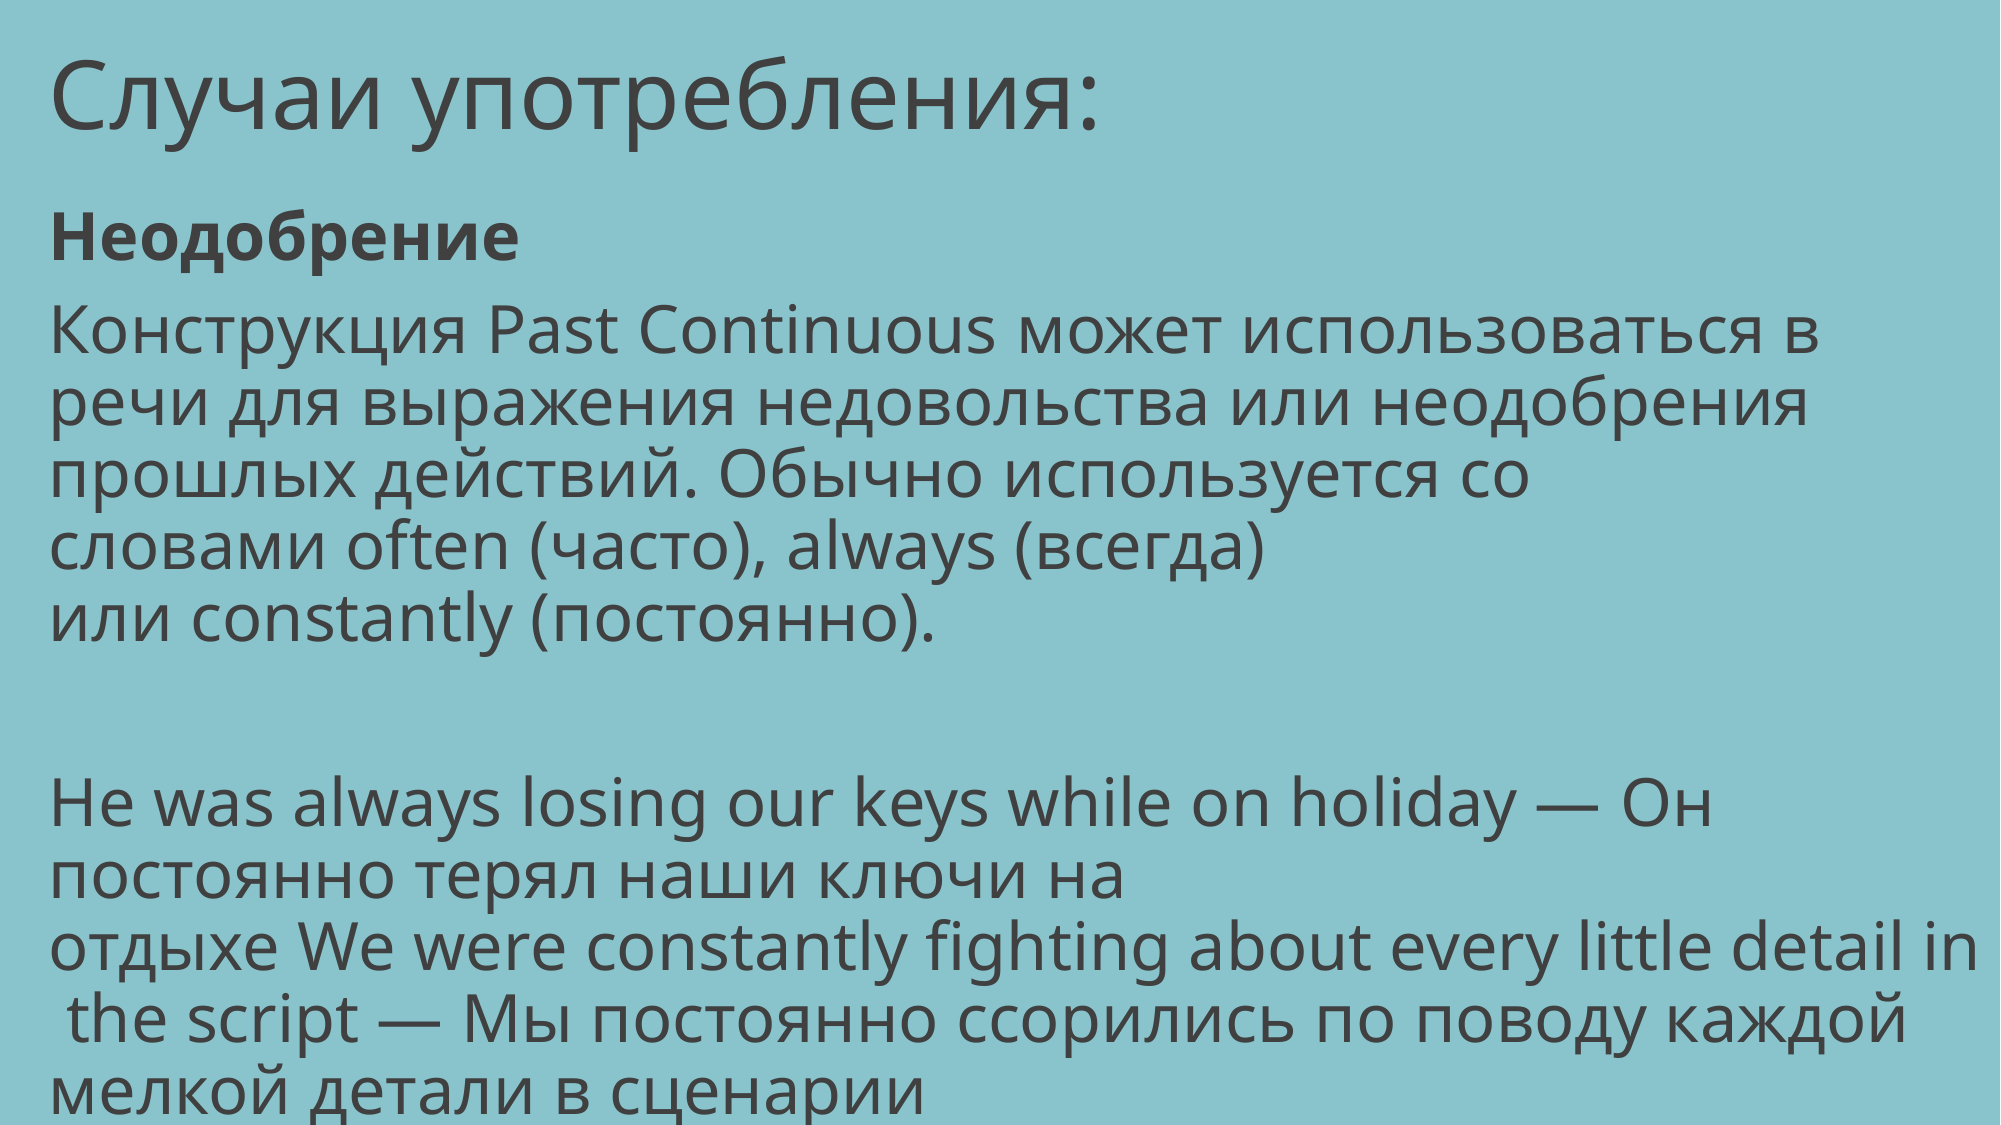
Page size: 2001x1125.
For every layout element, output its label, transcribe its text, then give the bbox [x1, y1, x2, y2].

list Неодобрение Конструкция Past Continuous может использоваться в речи для выражения недовольства или неодобрения прошлых действий. Обычно используется со словами often (часто), always (всегда) или constantly (постоянно). He was always losing our keys while on holiday — Он постоянно терял наши ключи на отдыхе We were constantly fighting about every little detail in the script — Мы постоянно ссорились по поводу каждой мелкой детали в сценарии [33, 195, 2000, 1064]
title Случаи употребления: [33, 39, 1845, 158]
